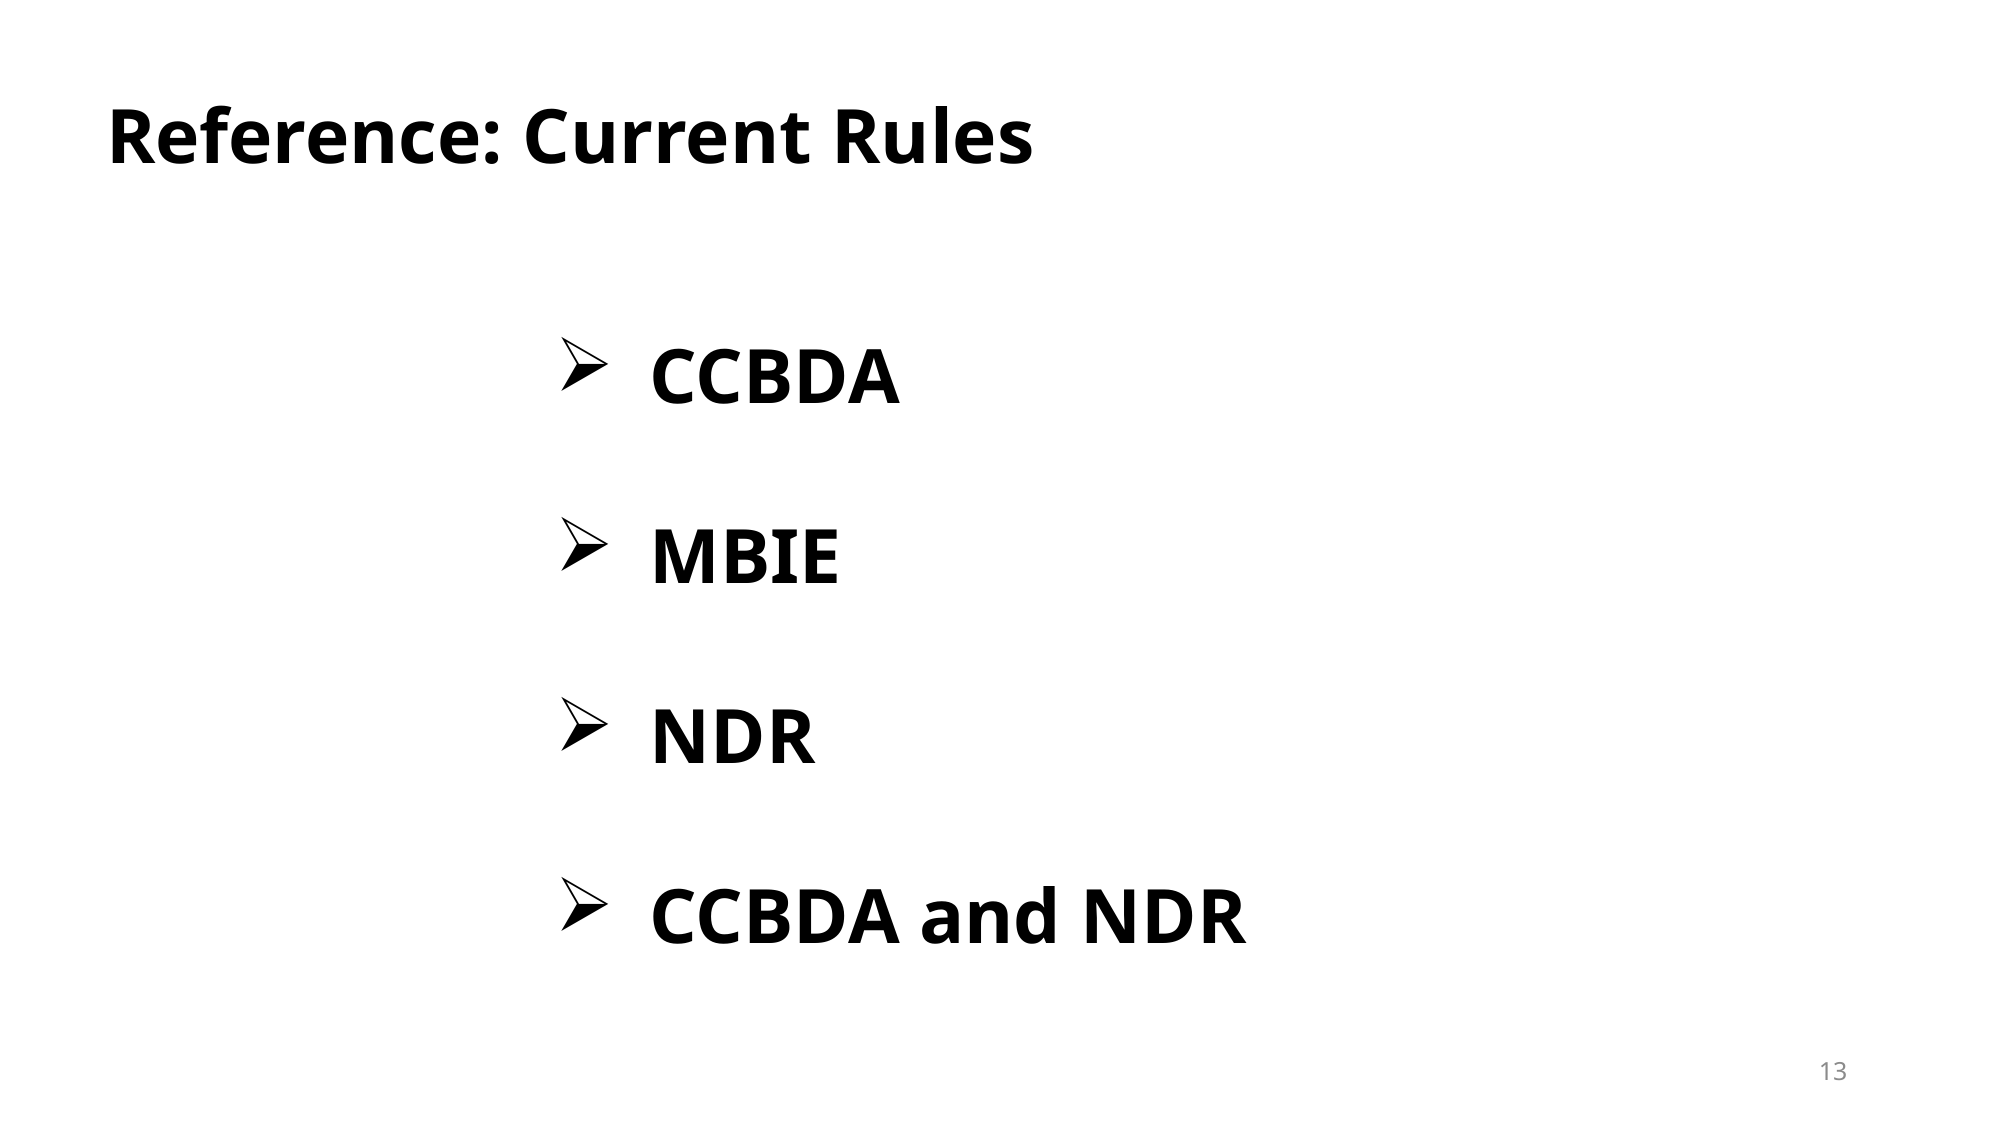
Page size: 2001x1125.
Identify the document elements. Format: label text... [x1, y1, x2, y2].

text_box Reference: Current Rules [91, 81, 1094, 187]
slide_number 13 [1412, 1042, 1863, 1103]
text_box CCBDA MBIE NDR CCBDA and NDR [540, 321, 1459, 966]
